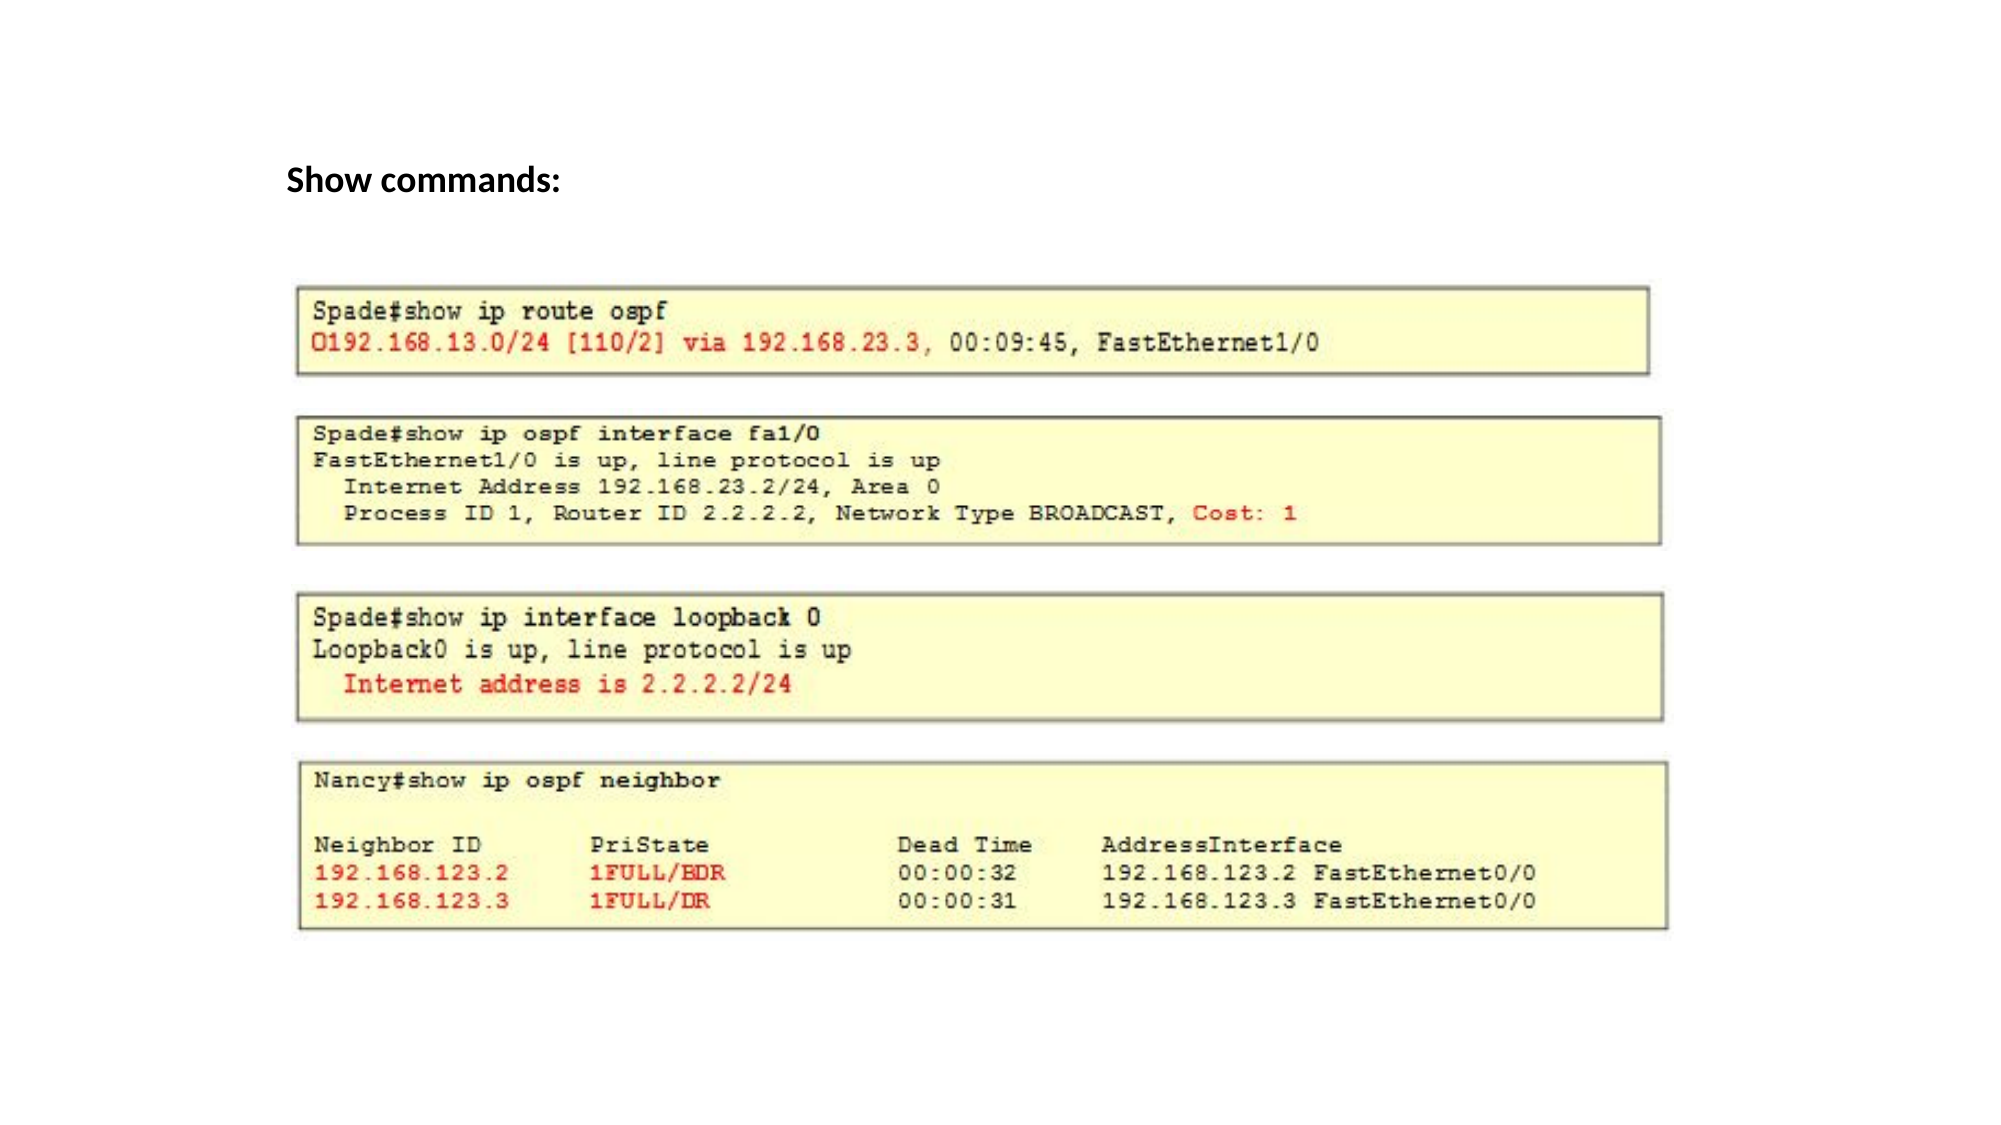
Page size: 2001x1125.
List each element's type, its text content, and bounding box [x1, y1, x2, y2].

text_box Show commands: [271, 147, 577, 208]
picture [291, 278, 1662, 386]
picture [291, 408, 1674, 551]
picture [291, 751, 1674, 941]
picture [291, 584, 1674, 728]
